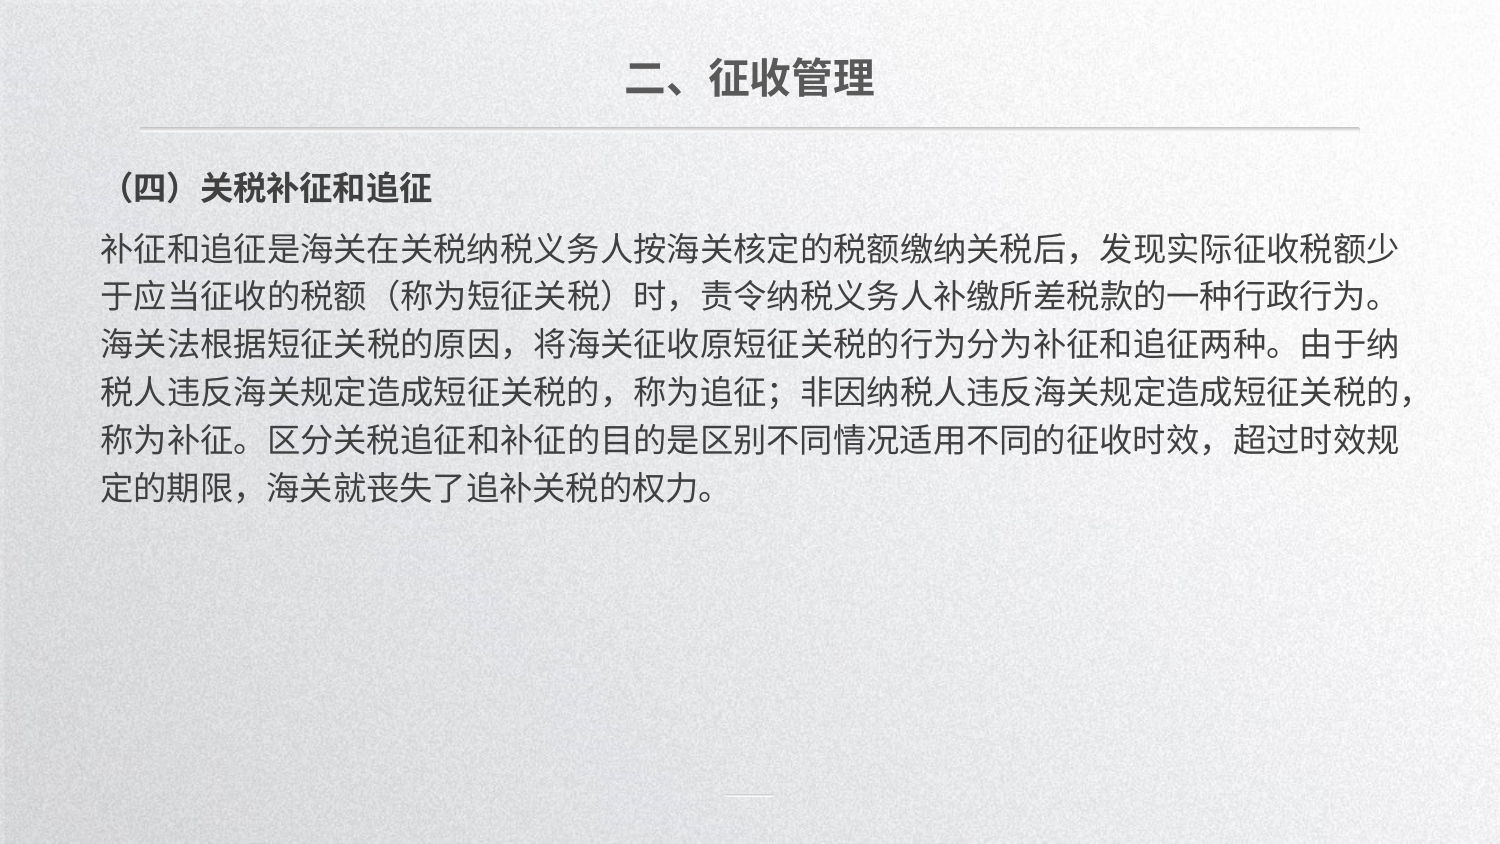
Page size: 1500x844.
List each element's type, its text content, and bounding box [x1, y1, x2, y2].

text_box 二、征收管理 [460, 45, 1039, 108]
picture [0, 0, 1500, 844]
text_box （四）关税补征和追征 补征和追征是海关在关税纳税义务人按海关核定的税额缴纳关税后，发现实际征收税额少于应当征收的税额（称为短征关税）时，责令纳税义务人补缴所差税款的一种行政行为。海关法根据短征关税的原因，将海关征收原短征关税的行为分为补征和追征两种。由于纳税人违反海关规定造成短征关税的，称为追征；非因纳税人违反海关规定造成短征关税的，称为补征。区分关税追征和补征的目的是区别不同情况适用不同的征收时效，超过时效规定的期限，海关就丧失了追补关税的权力。 [100, 159, 1400, 689]
